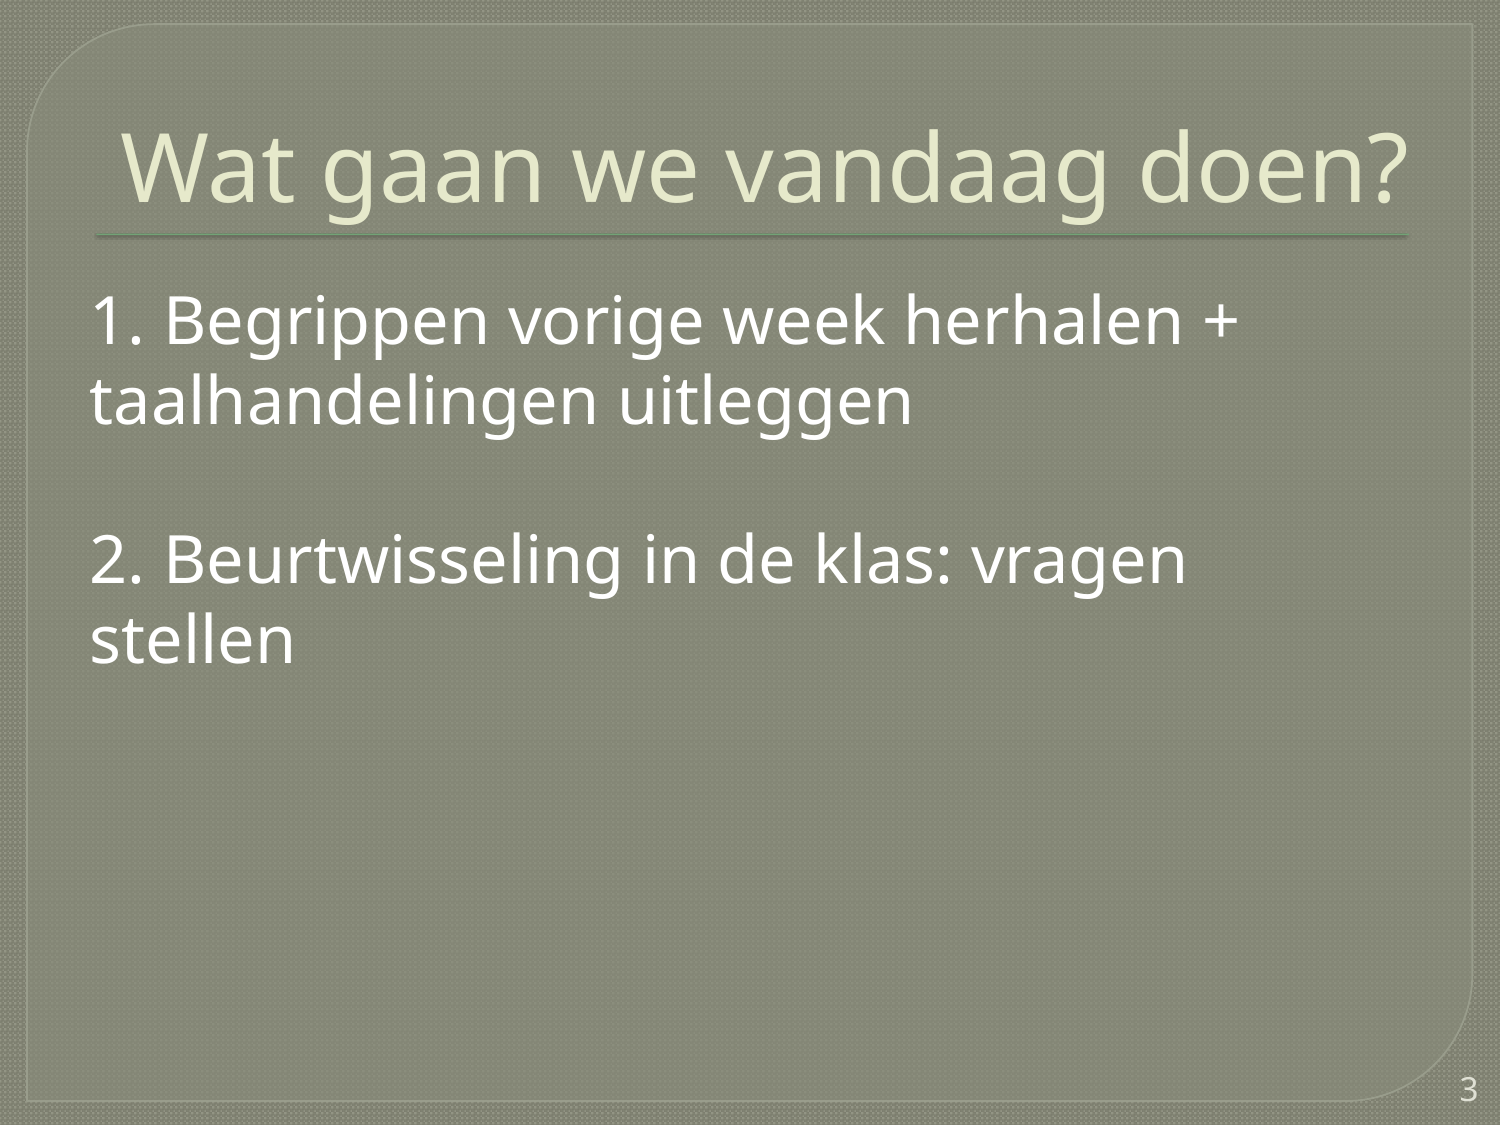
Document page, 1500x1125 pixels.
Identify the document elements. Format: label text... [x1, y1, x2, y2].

list 1. Begrippen vorige week herhalen + taalhandelingen uitleggen 2. Beurtwisseling in de klas: vragen stellen [75, 270, 1425, 1013]
title Wat gaan we vandaag doen? [75, 41, 1425, 230]
slide_number 3 [1417, 1068, 1494, 1114]
